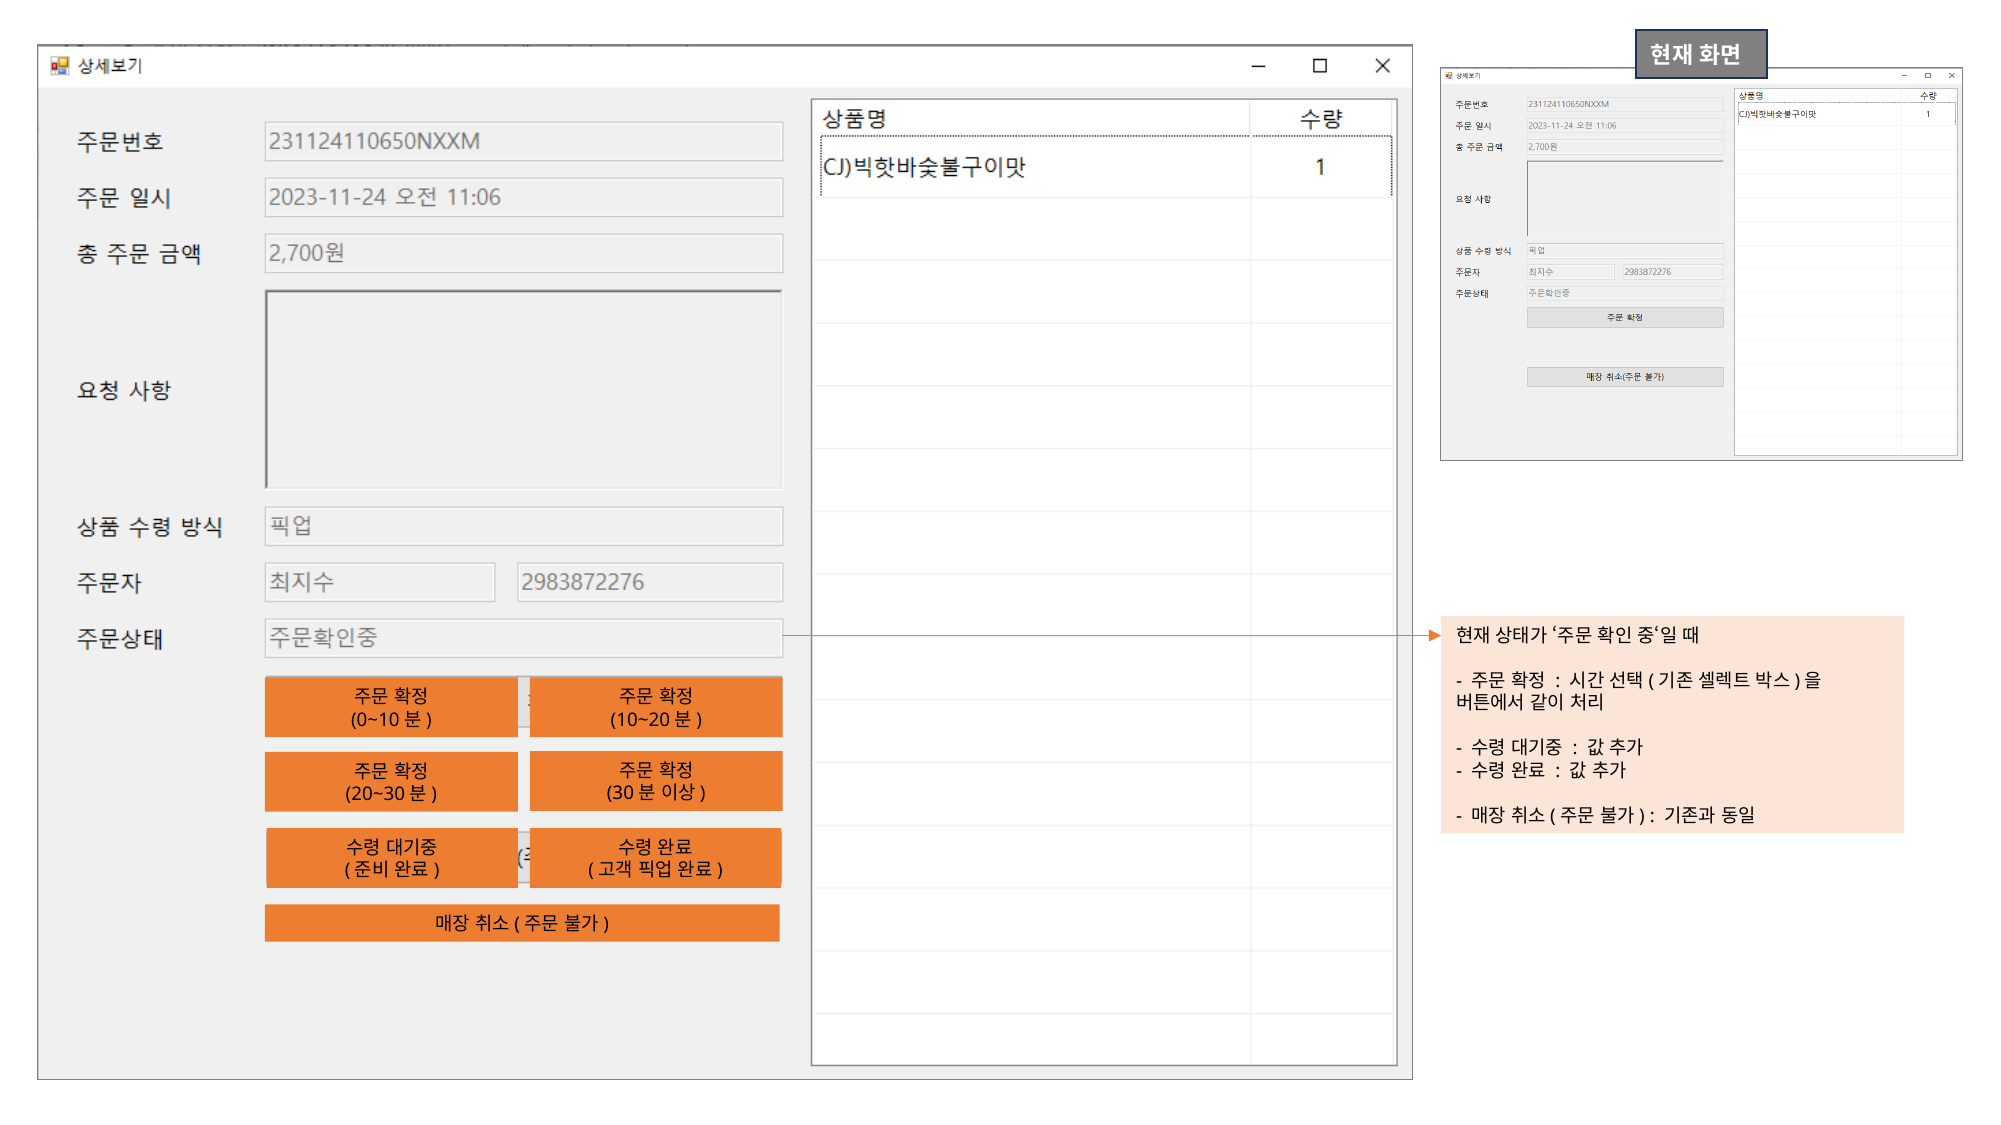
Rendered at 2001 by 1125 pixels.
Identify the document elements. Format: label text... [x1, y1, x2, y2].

text_box 현재 화면 [1635, 29, 1768, 67]
picture [1440, 67, 1963, 461]
text_box 현재 상태가 ‘주문 확인 중‘일 때 - 주문 확정 : 시간 선택(기존 셀렉트 박스)을 버튼에서 같이 처리 - 수령 대기중 : 값 추가 - 수령 완료 : 값 추가 - 매장 취소(주문 불가) : 기존과 동일 [1441, 616, 1905, 834]
picture [37, 44, 1413, 1080]
